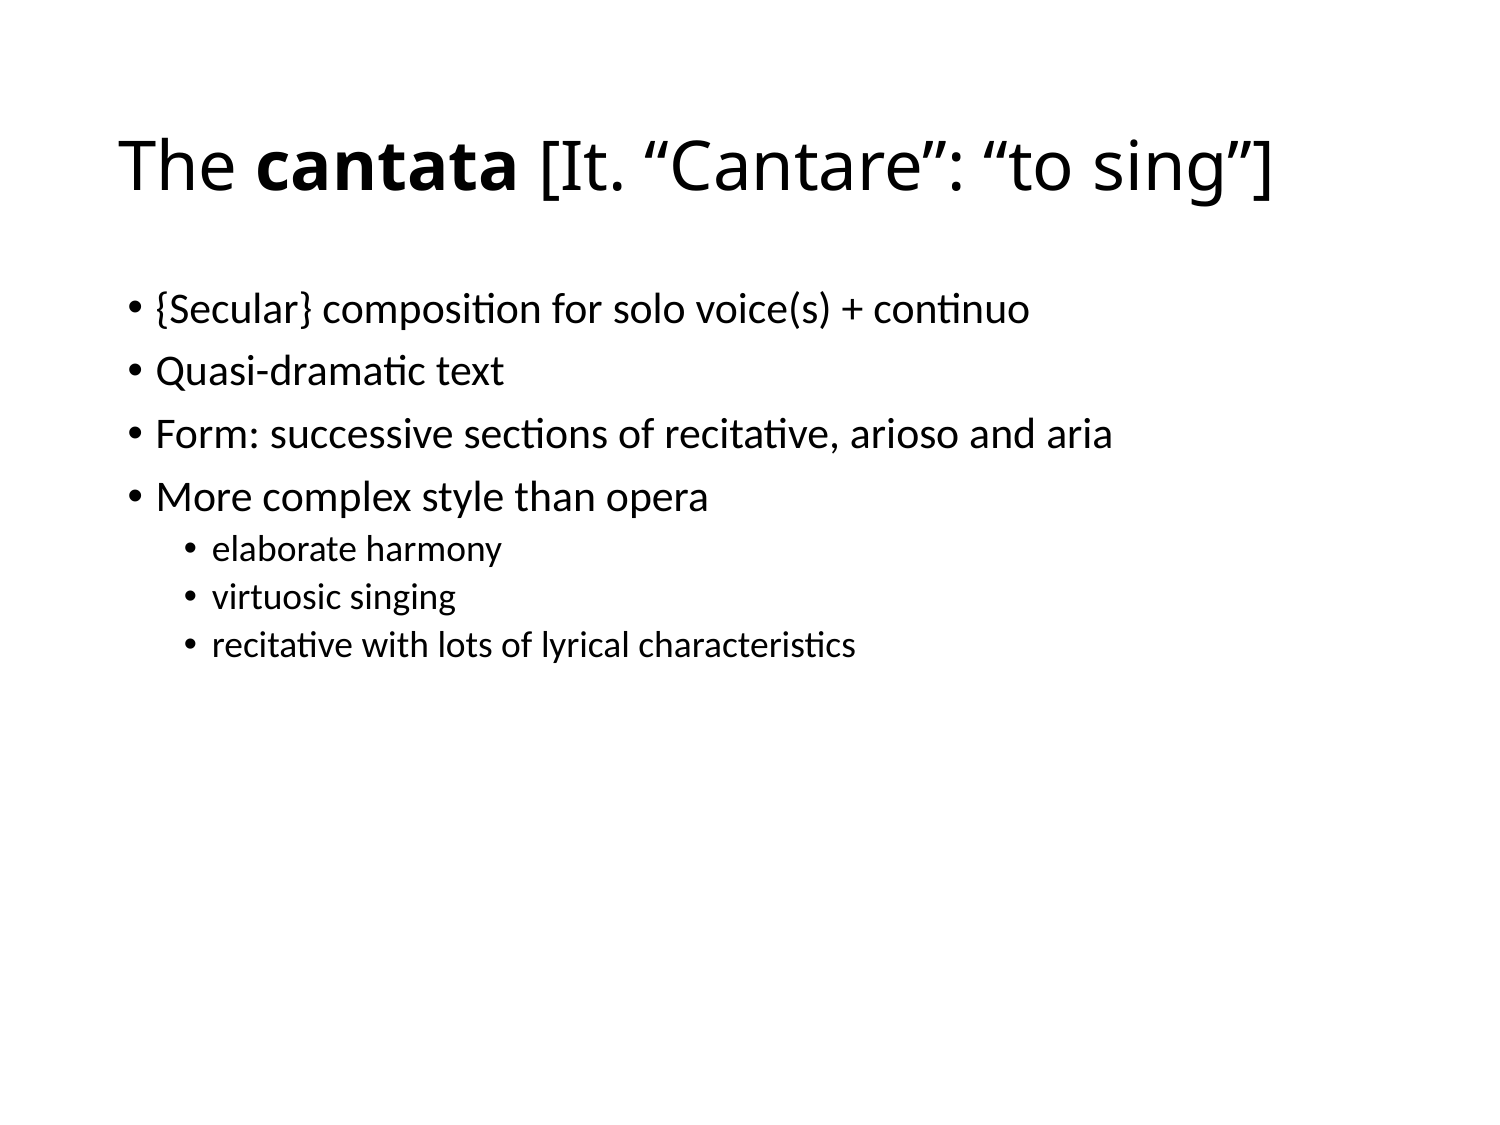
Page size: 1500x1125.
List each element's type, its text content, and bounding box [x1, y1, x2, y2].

title The cantata [It. “Cantare”: “to sing”] [103, 59, 1397, 278]
list {Secular} composition for solo voice(s) + continuo Quasi-dramatic text Form: successive sections of recitative, arioso and aria More complex style than opera elaborate harmony virtuosic singing recitative with lots of lyrical characteristics [112, 277, 1400, 1038]
